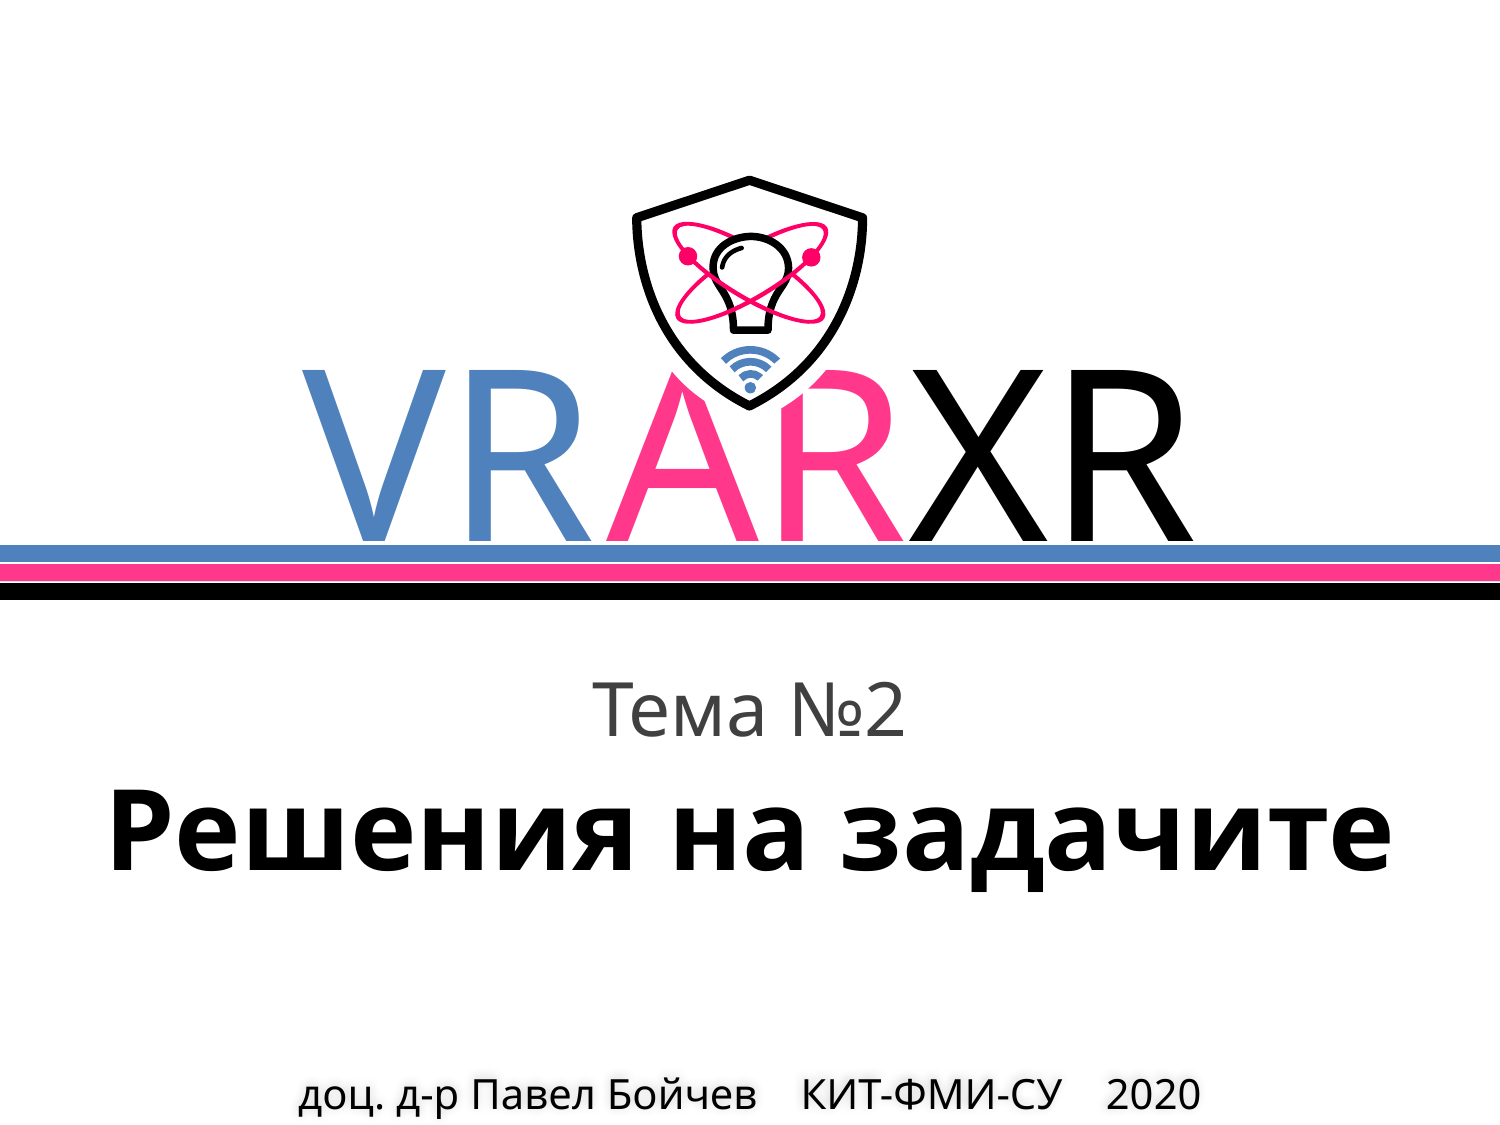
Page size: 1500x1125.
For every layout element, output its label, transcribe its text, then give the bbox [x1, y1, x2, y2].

list Решения на задачите [0, 763, 1500, 888]
list Тема №2 [0, 650, 1500, 763]
title доц. д-р Павел Бойчев КИТ-ФМИ-СУ 2020 [0, 1027, 1500, 1125]
